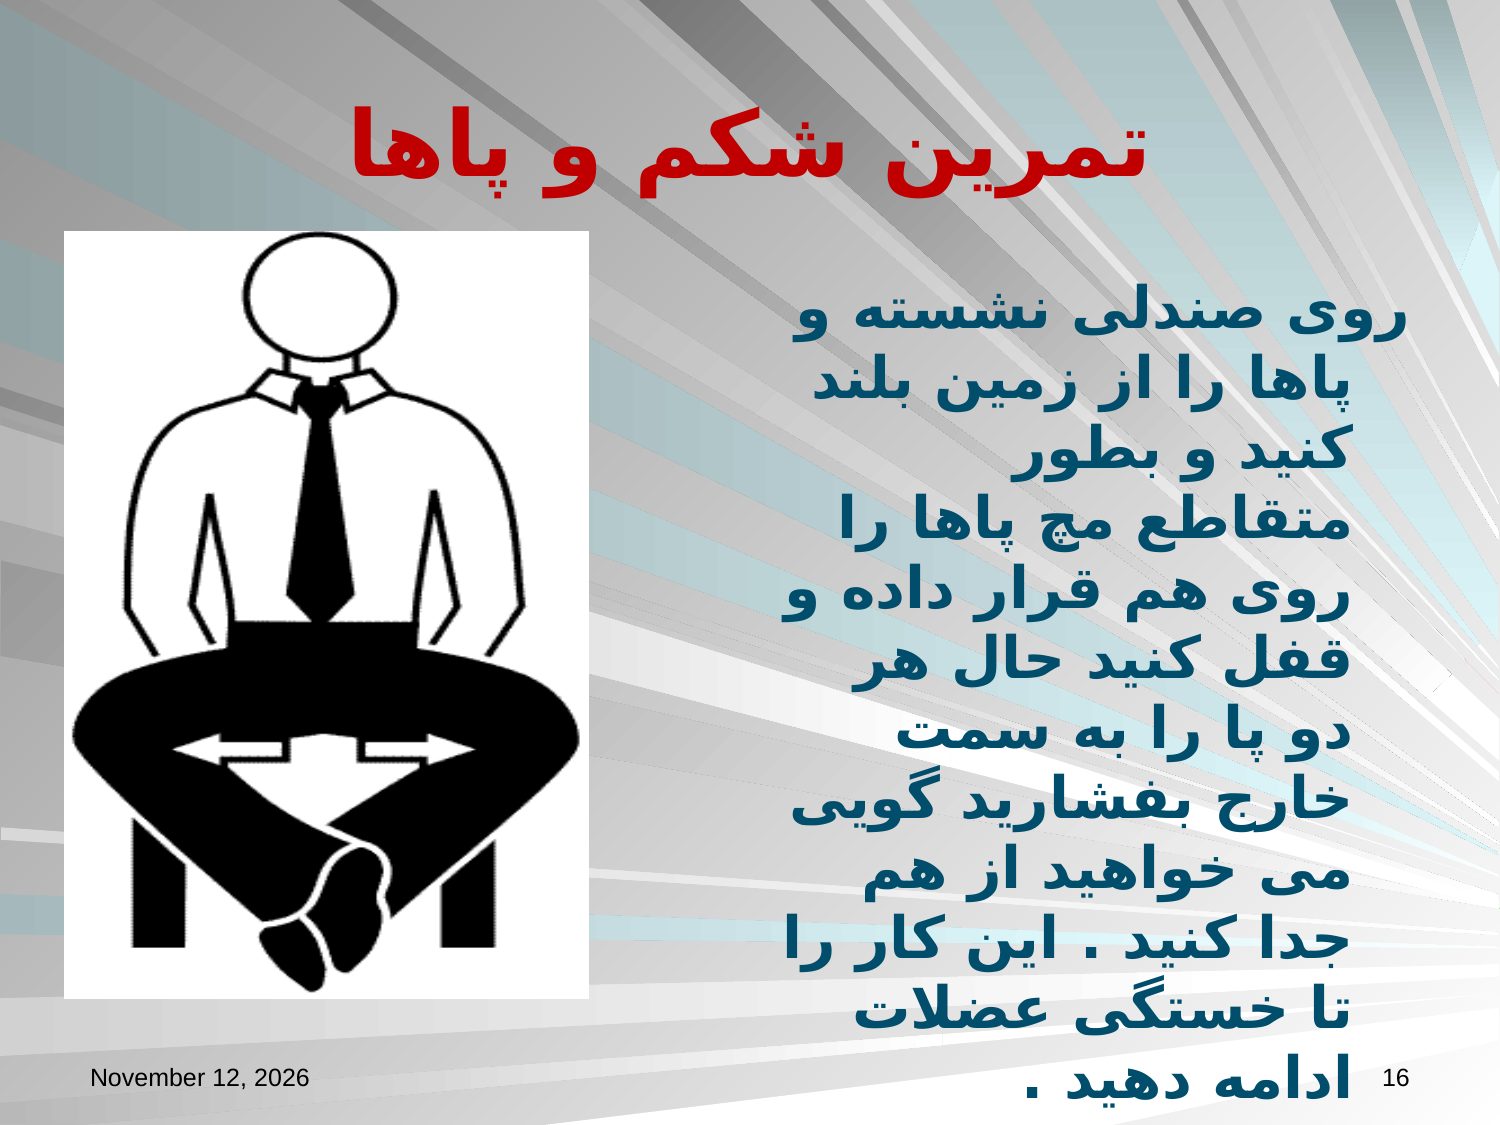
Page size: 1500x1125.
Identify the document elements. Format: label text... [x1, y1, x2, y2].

title تمرین شکم و پاها [74, 45, 1426, 234]
slide_number 16 [1074, 1023, 1426, 1100]
list روی صندلی نشسته و پاها را از زمین بلند کنید و بطور متقاطع مچ پاها را روی هم قرار داده و قفل کنید حال هر دو پا را به سمت خارج بفشارید گویی می خواهید از هم جدا کنید . این کار را تا خستگی عضلات ادامه دهید . [762, 262, 1426, 1006]
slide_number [74, 1023, 426, 1100]
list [64, 231, 589, 1000]
